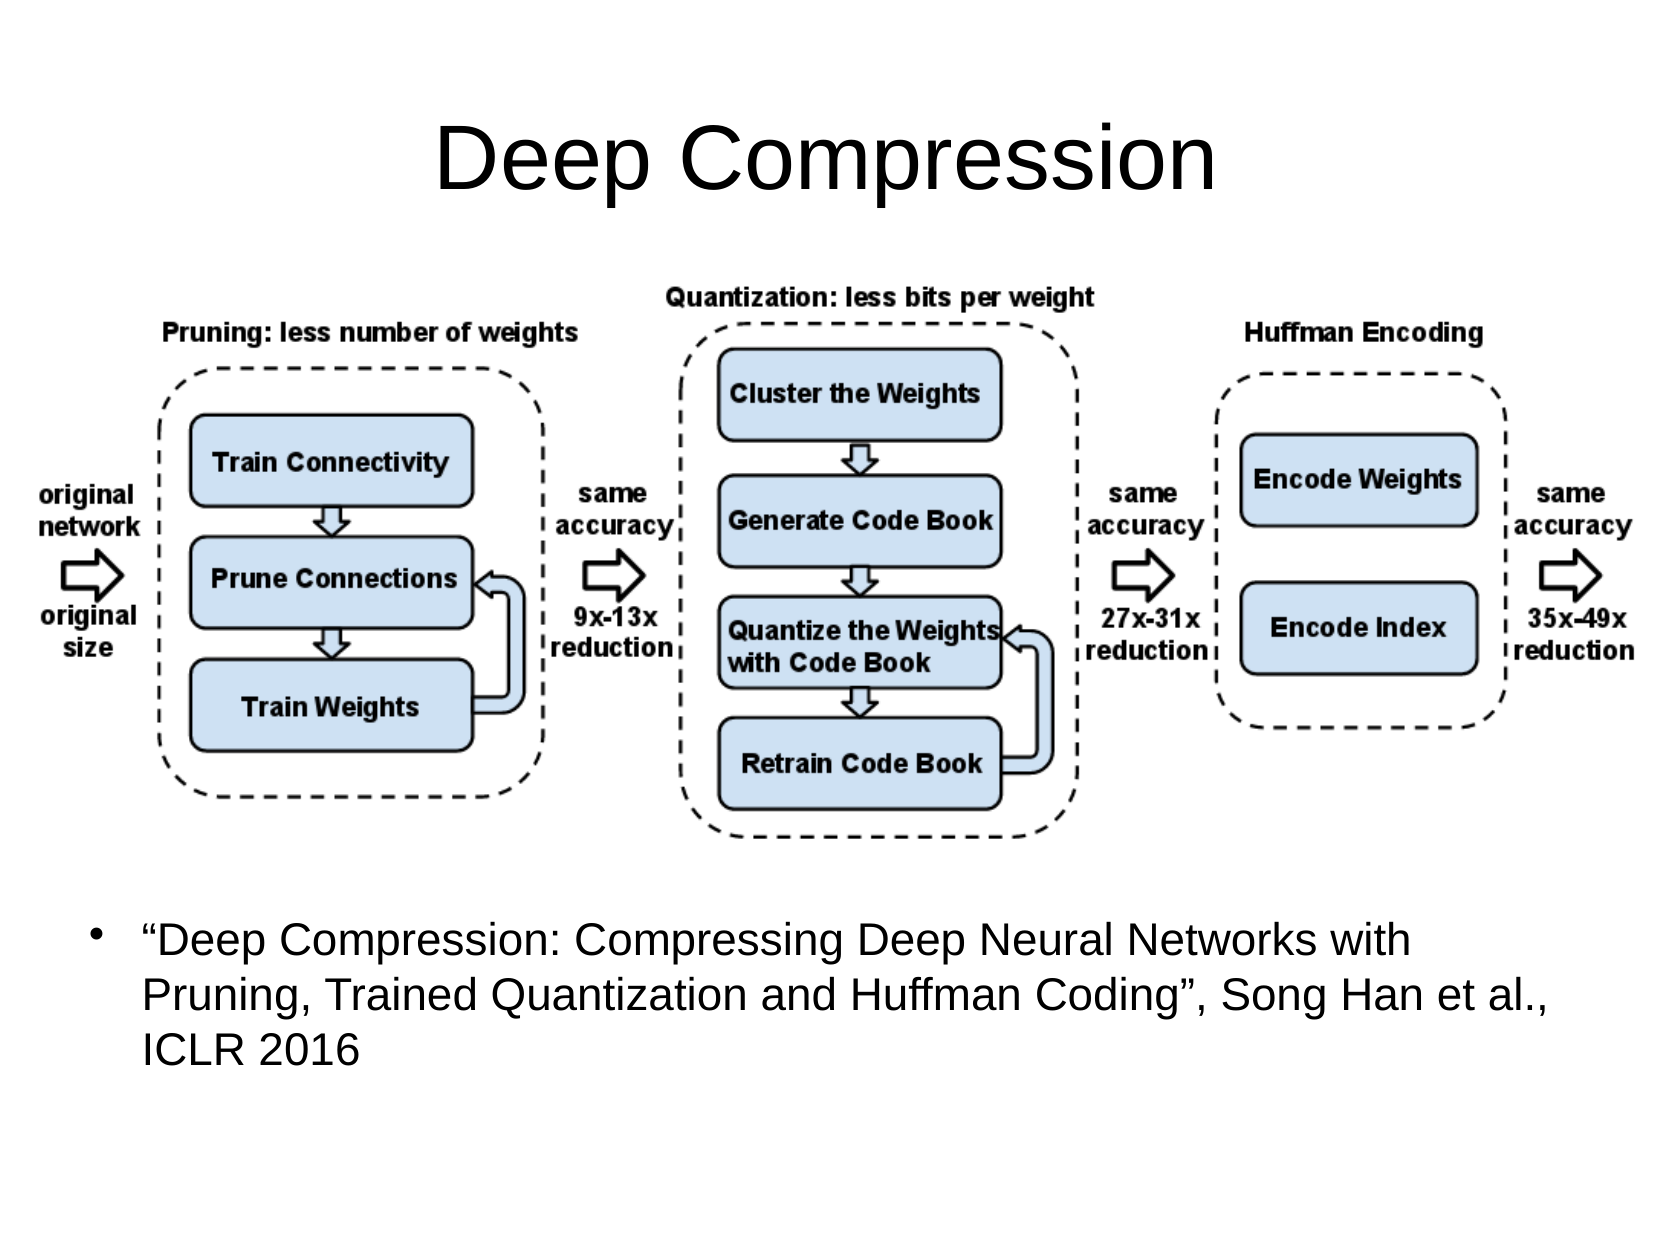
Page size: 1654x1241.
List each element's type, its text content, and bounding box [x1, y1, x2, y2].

text_box “Deep Compression: Compressing Deep Neural Networks with Pruning, Trained Quantization and Huffman Coding”, Song Han et al., ICLR 2016 [70, 909, 1559, 1075]
text_box Deep Compression [82, 49, 1571, 209]
picture [0, 212, 1654, 866]
